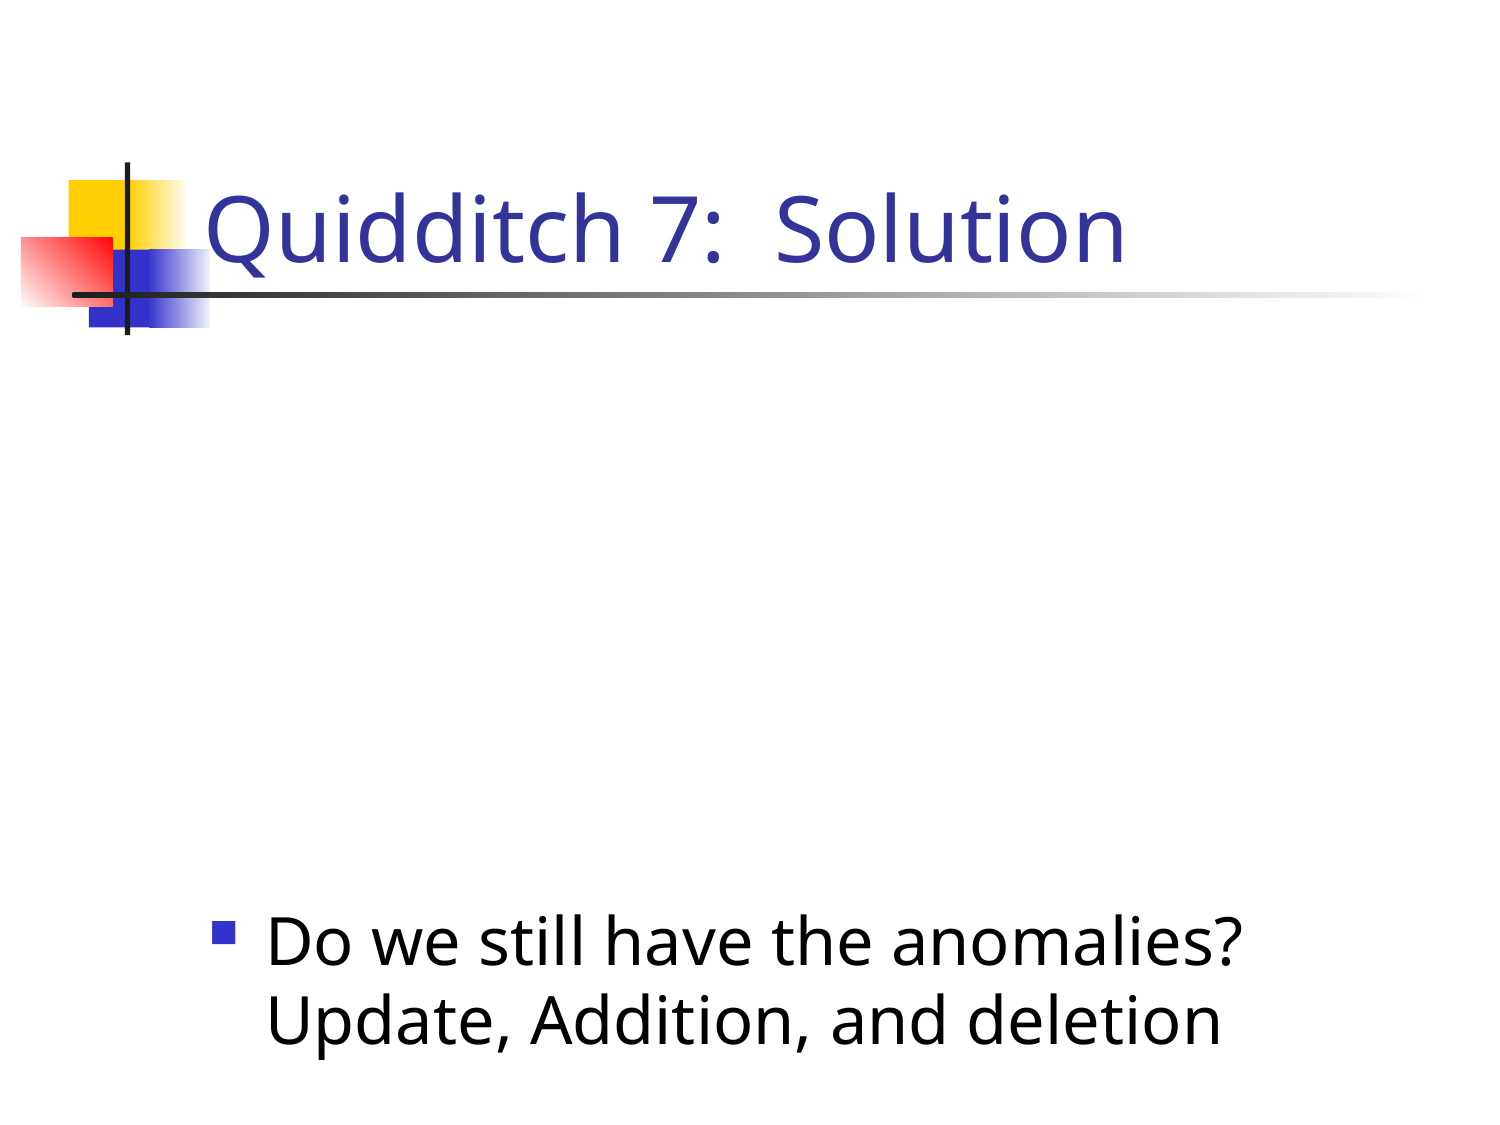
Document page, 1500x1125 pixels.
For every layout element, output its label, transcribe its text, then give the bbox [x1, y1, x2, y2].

list Do we still have the anomalies? Update, Addition, and deletion [193, 331, 1469, 1006]
title Quidditch 7: Solution [188, 101, 1468, 289]
